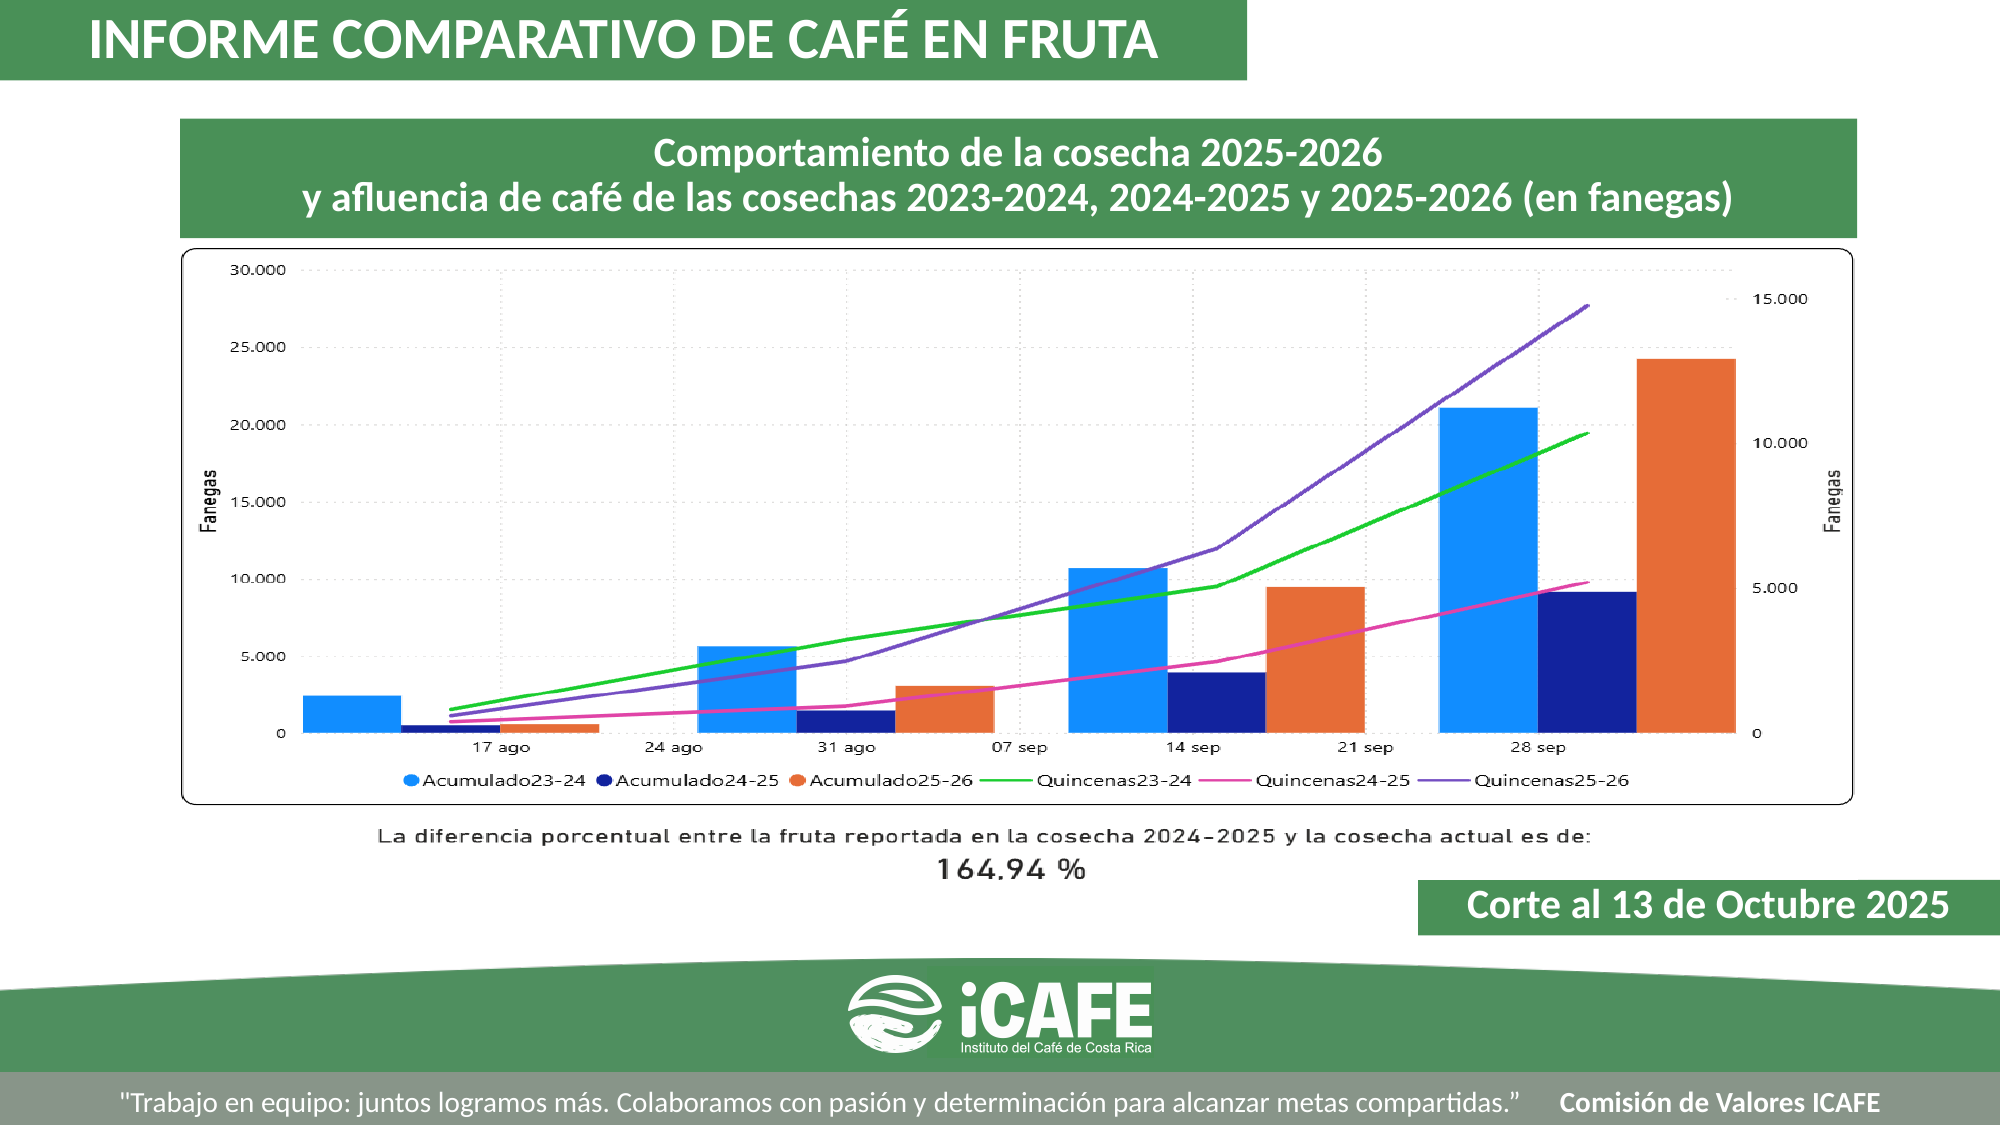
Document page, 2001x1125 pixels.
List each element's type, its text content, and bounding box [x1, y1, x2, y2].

picture [180, 247, 1858, 880]
text_box INFORME COMPARATIVO DE CAFÉ EN FRUTA [0, 0, 1248, 81]
text_box Corte al 13 de Octubre 2025 [1418, 879, 2000, 936]
text_box Comportamiento de la cosecha 2025-2026 y afluencia de café de las cosechas 2023-2024, 2024-2025 y 2025-2026 (en fanegas) [180, 118, 1858, 239]
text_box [0, 958, 2000, 1072]
text_box "Trabajo en equipo: juntos logramos más. Colaboramos con pasión y determinación para alcanzar metas compartidas.” Comisión de Valores ICAFE​ [103, 1075, 1896, 1125]
picture [848, 975, 1152, 1053]
text_box [0, 1072, 2000, 1125]
